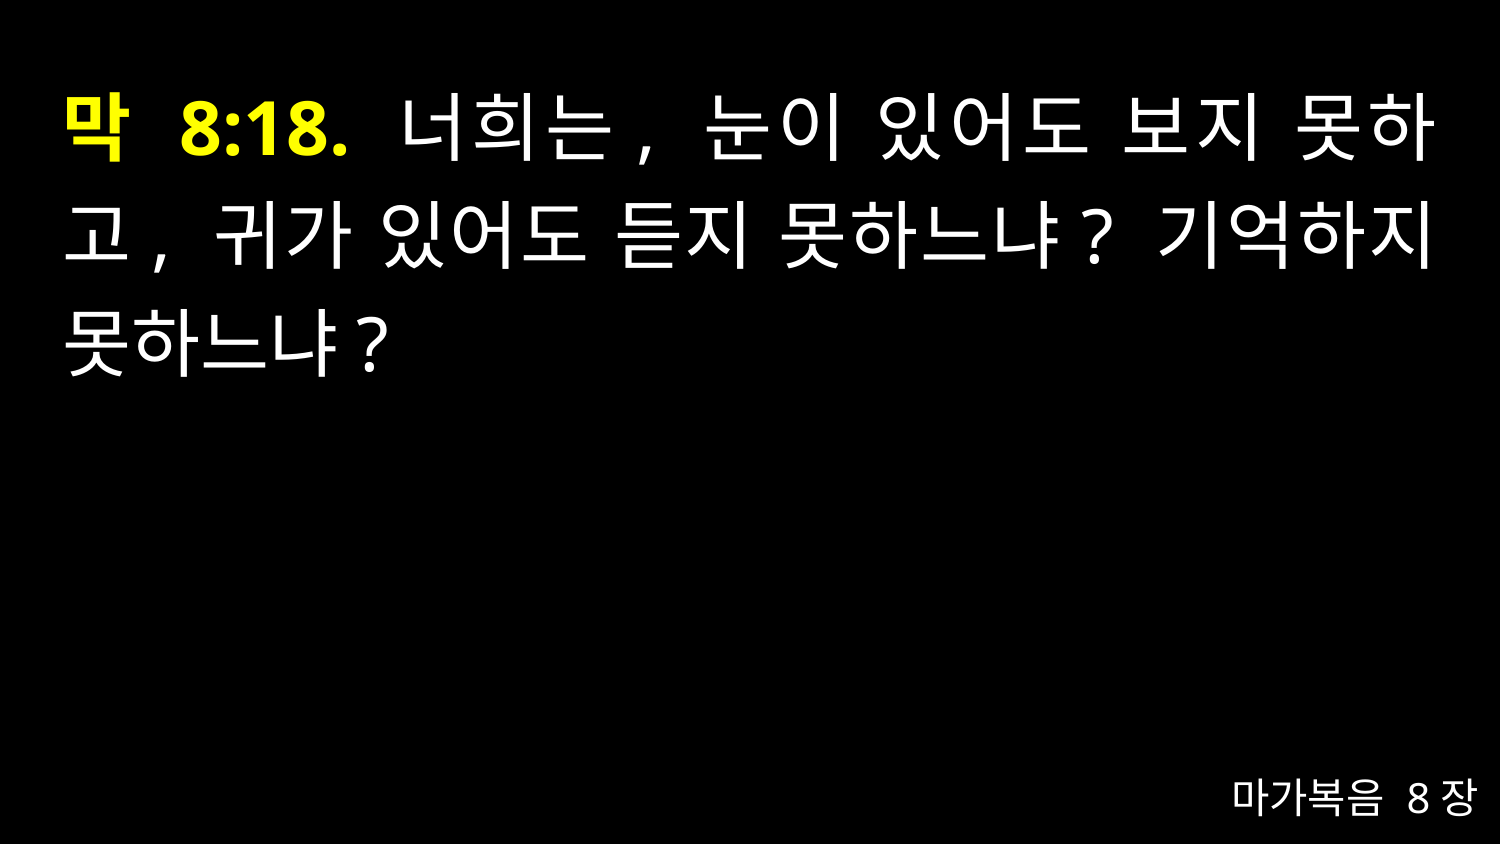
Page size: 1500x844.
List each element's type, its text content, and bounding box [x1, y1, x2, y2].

subtitle 마가복음 8장 [916, 770, 1500, 844]
title 막 8:18. 너희는, 눈이 있어도 보지 못하고, 귀가 있어도 듣지 못하느냐? 기억하지 못하느냐? [0, 0, 1500, 844]
